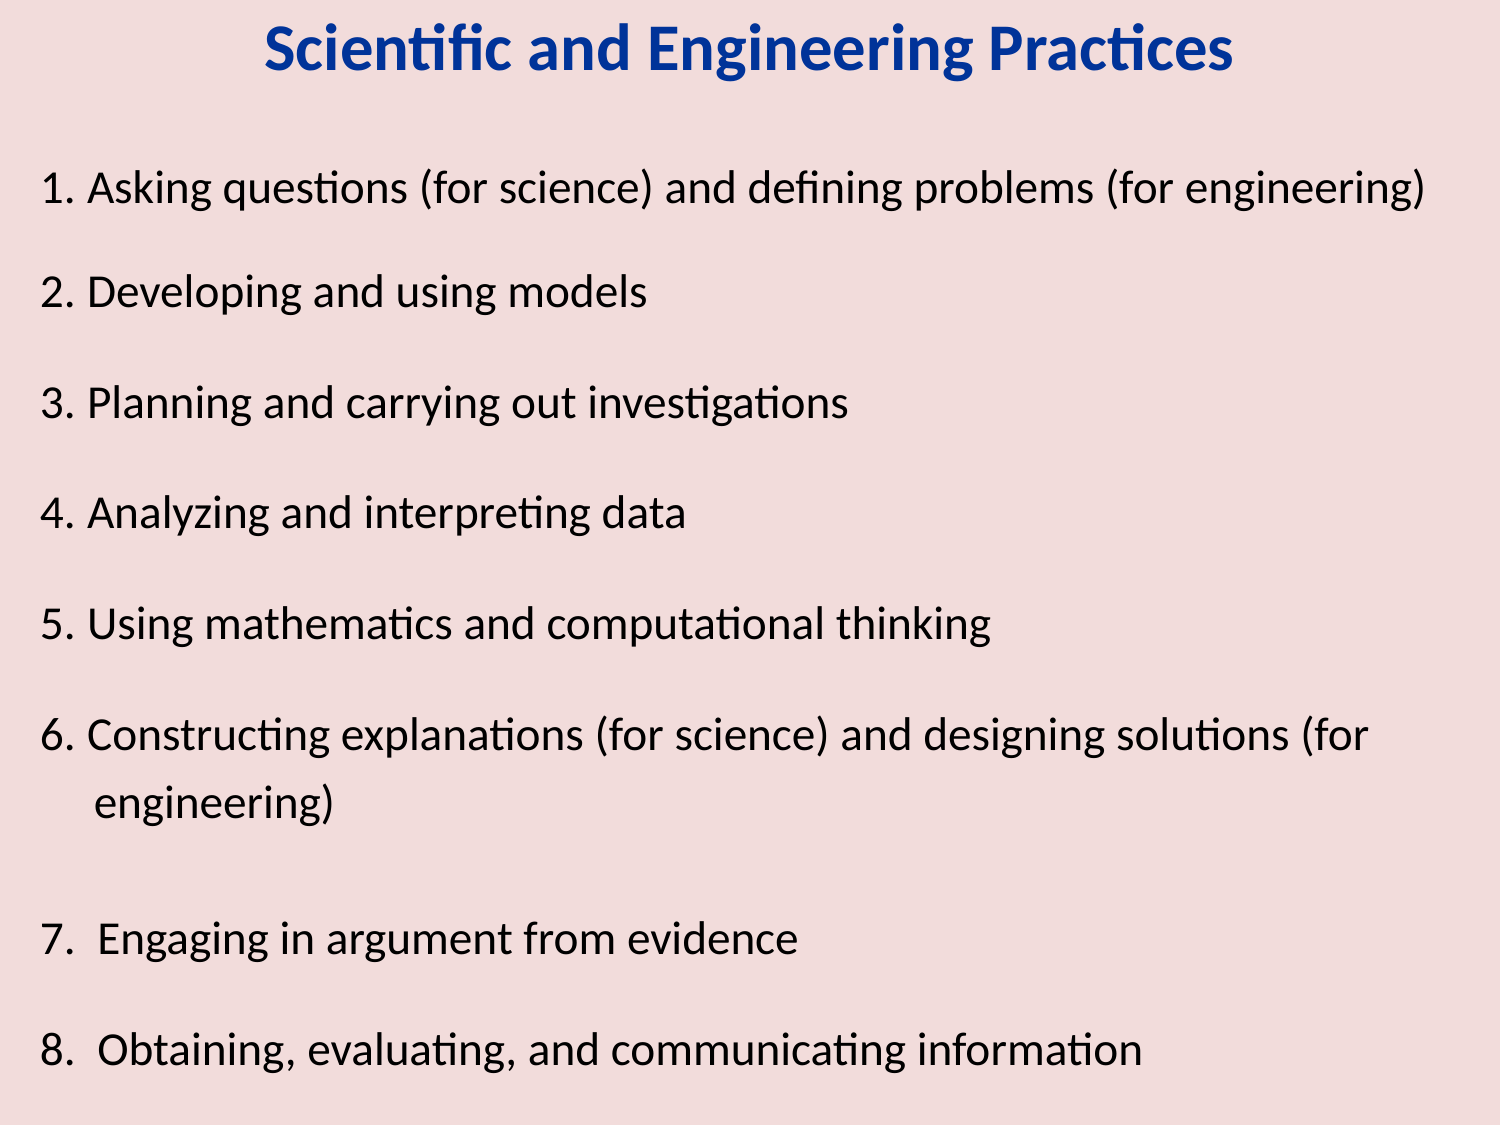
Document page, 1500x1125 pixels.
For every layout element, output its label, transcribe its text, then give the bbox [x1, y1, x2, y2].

title Scientific and Engineering Practices [75, 0, 1425, 137]
list Asking questions (for science) and defining problems (for engineering) Developing and using models Planning and carrying out investigations Analyzing and interpreting data Using mathematics and computational thinking Constructing explanations (for science) and designing solutions (for engineering) 7. Engaging in argument from evidence 8. Obtaining, evaluating, and communicating information [24, 137, 1500, 1100]
